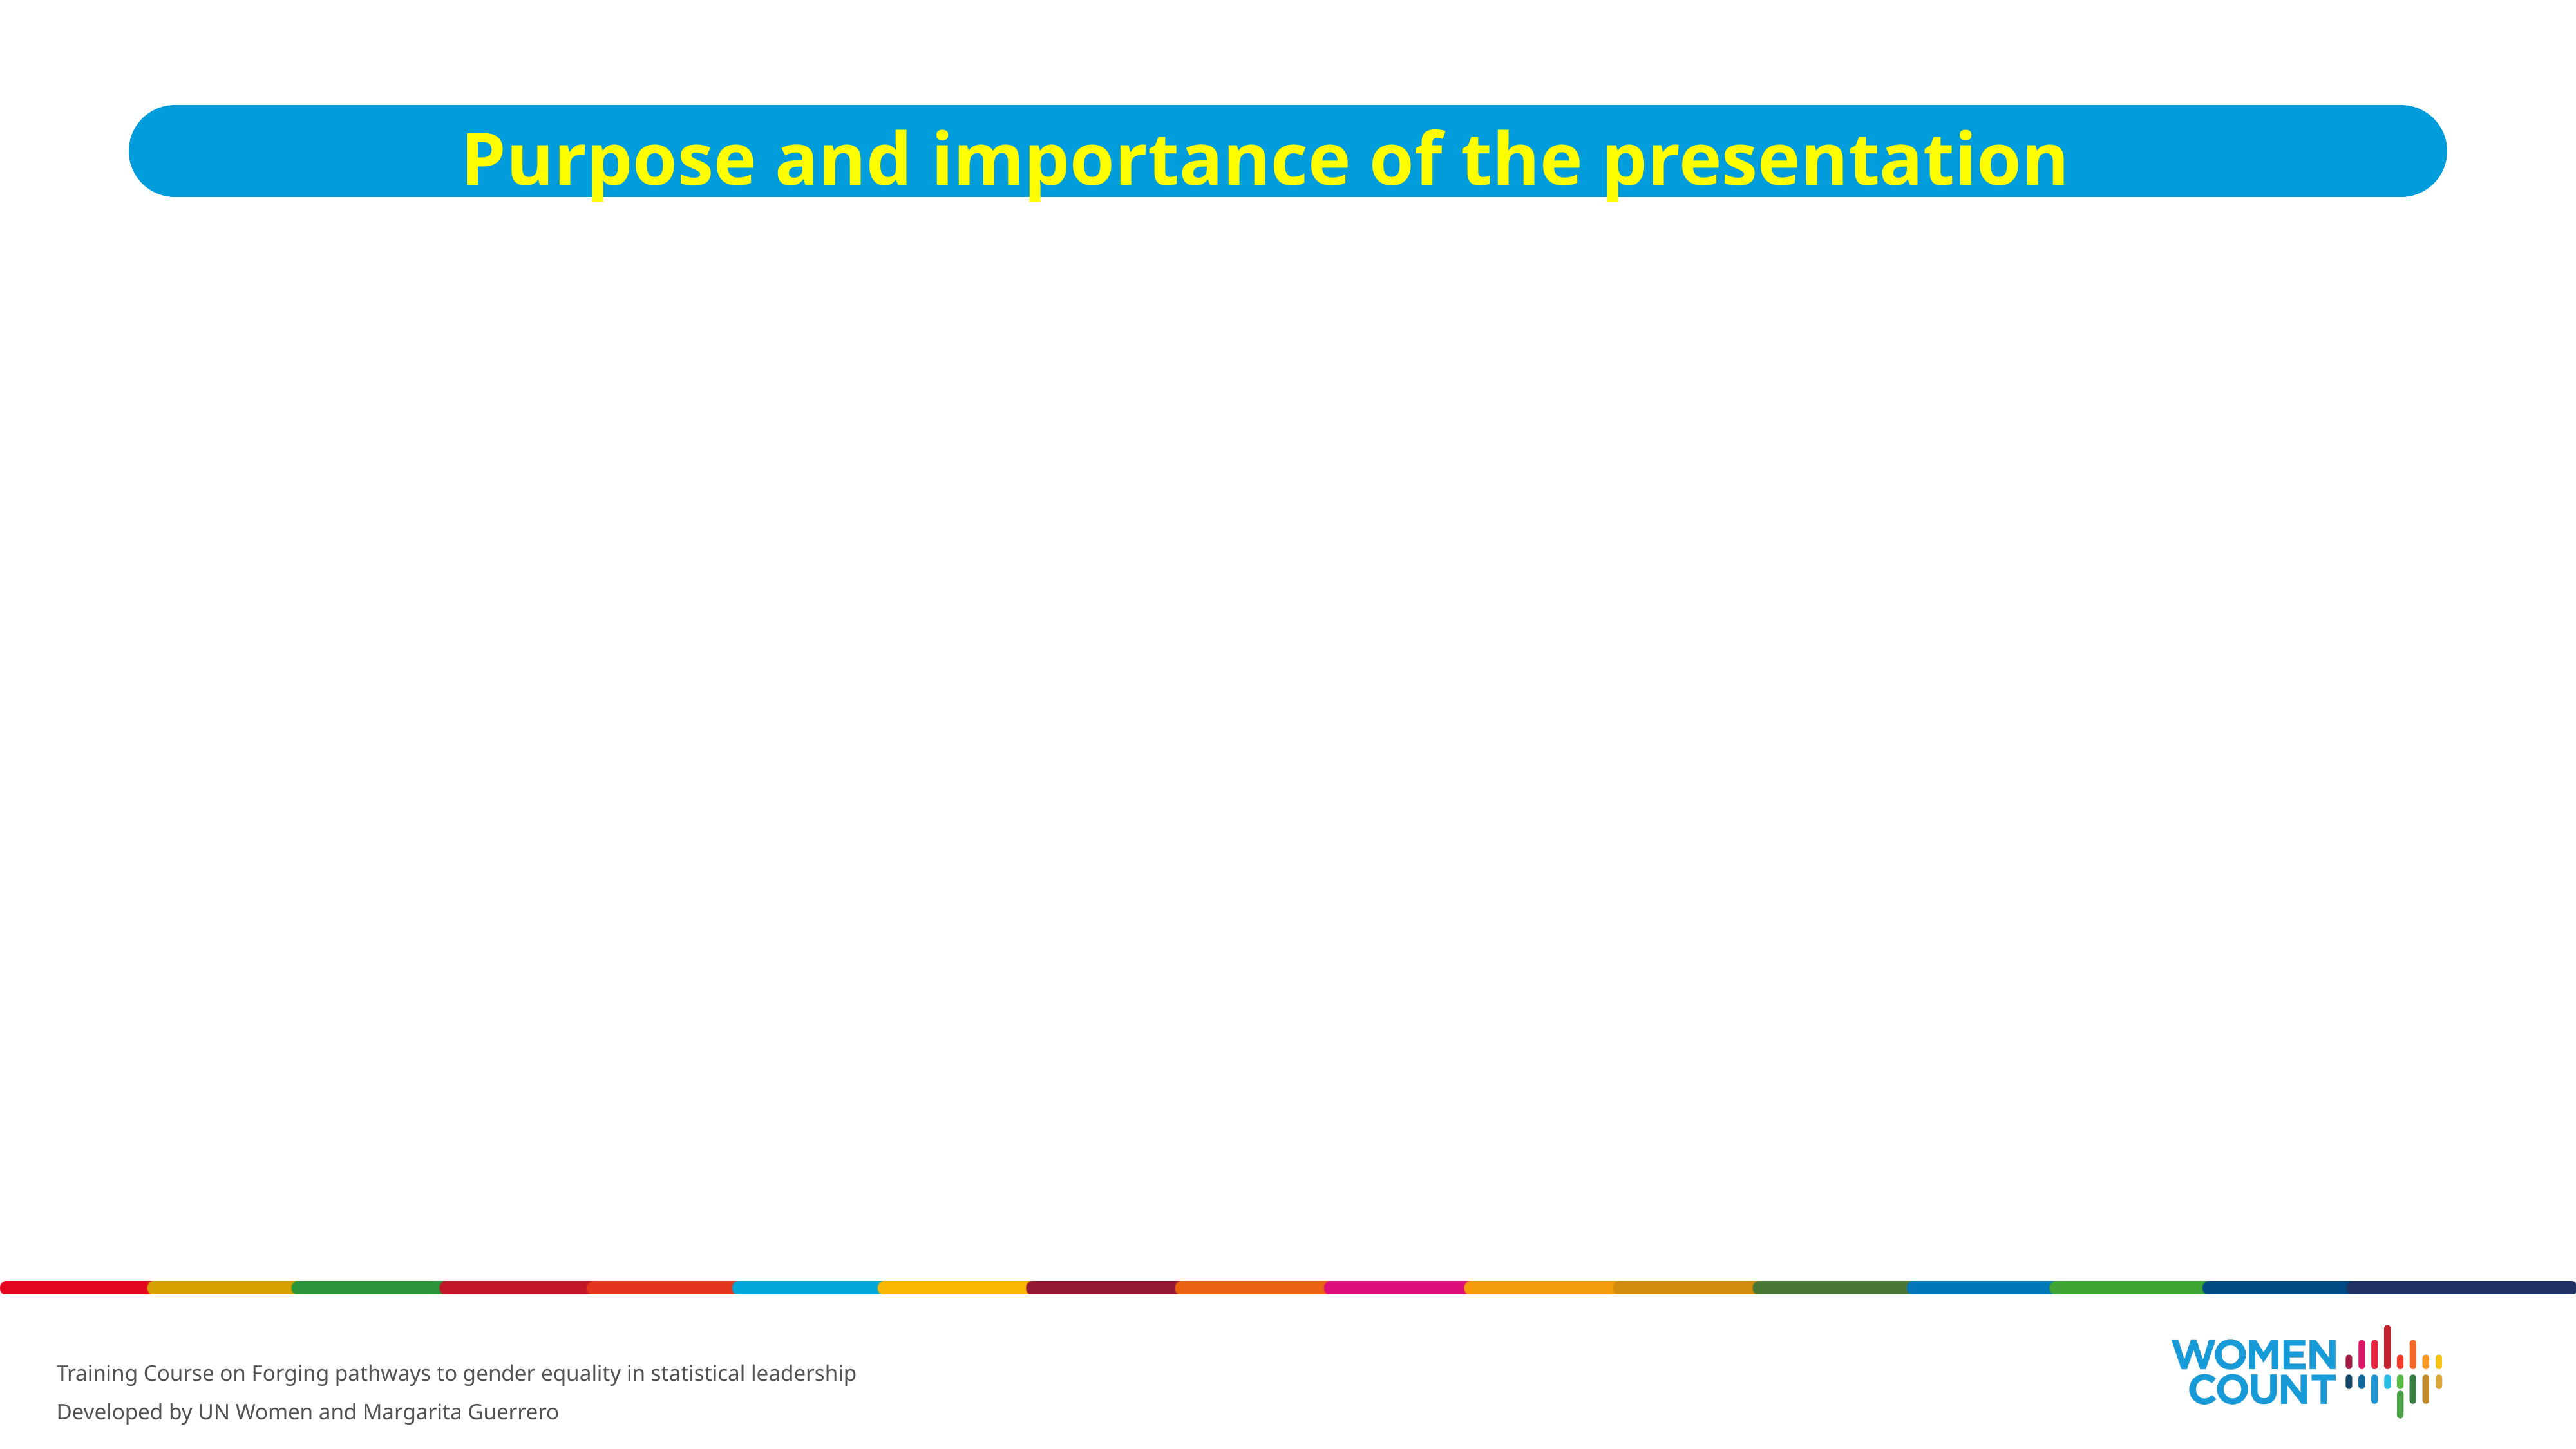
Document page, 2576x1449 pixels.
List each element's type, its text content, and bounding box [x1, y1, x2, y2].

list Purpose and importance of the presentation [137, 112, 2395, 201]
text_box Training Course on Forging pathways to gender equality in statistical leadership Developed by UN Women and Margarita Guerrero [56, 1347, 1658, 1449]
